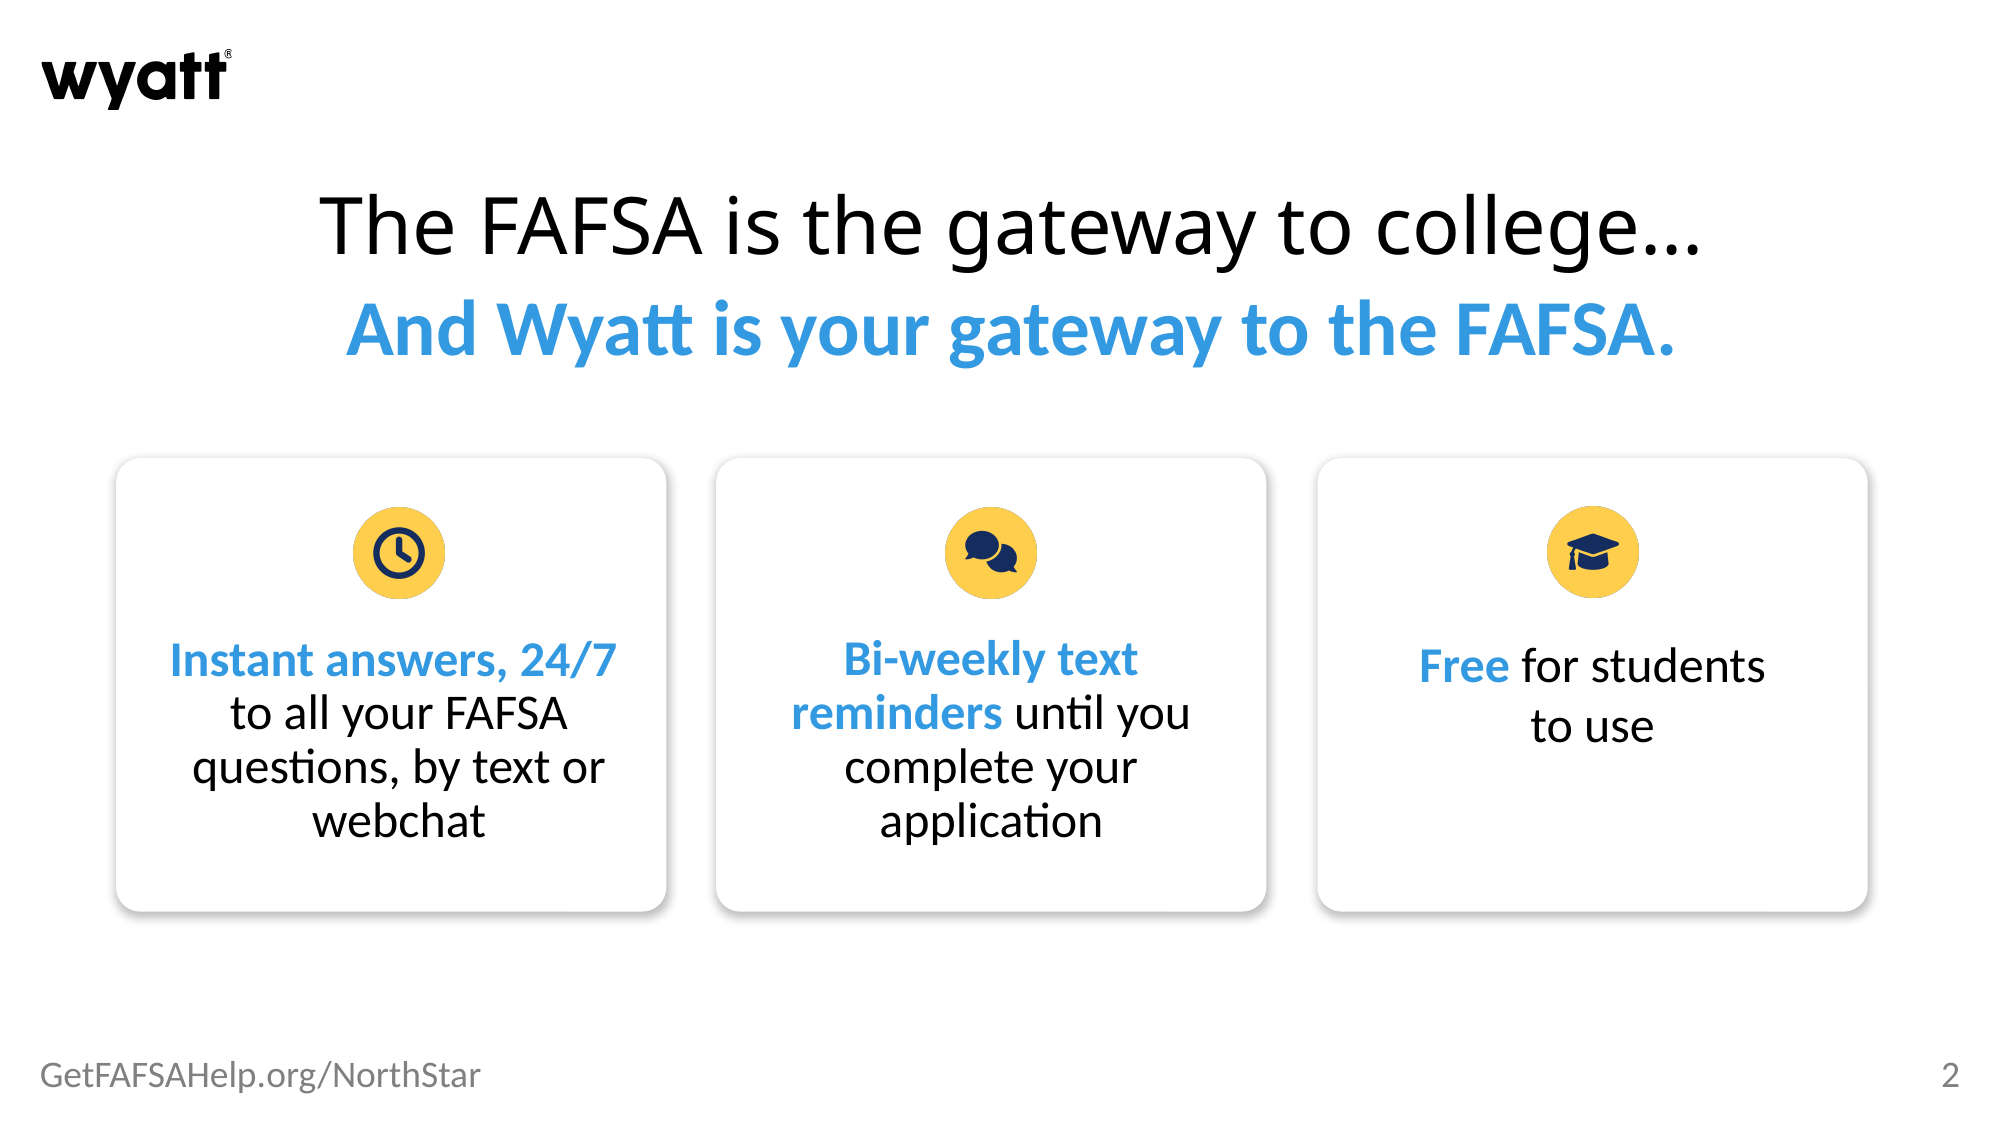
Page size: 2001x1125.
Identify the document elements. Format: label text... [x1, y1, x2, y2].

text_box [716, 458, 1267, 912]
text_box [116, 458, 667, 912]
text_box The FAFSA is the gateway to college... [246, 179, 1778, 289]
text_box And Wyatt is your gateway to the FAFSA. [246, 289, 1778, 404]
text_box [1317, 458, 1868, 959]
